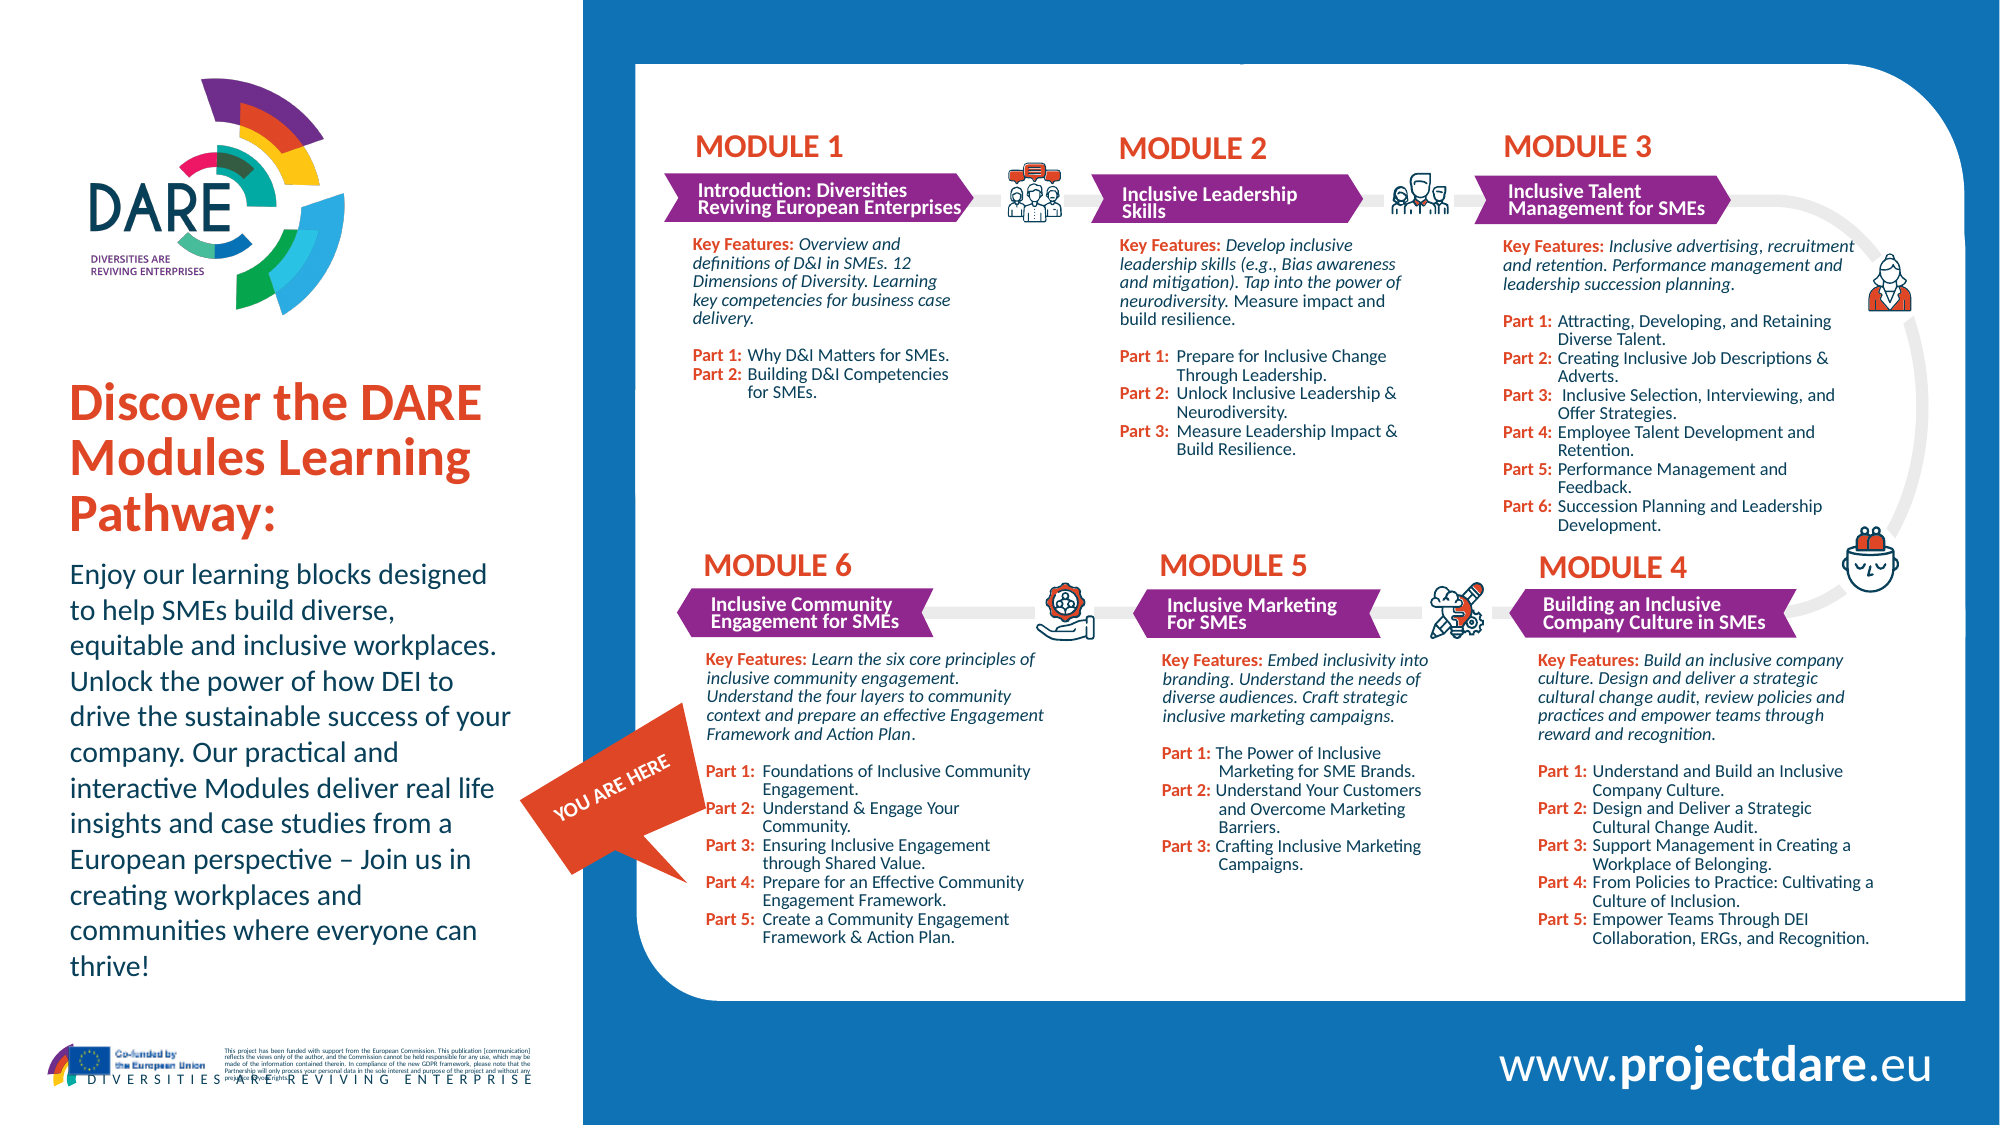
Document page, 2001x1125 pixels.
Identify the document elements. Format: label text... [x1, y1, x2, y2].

text_box Discover the DARE Modules Learning Pathway: Enjoy our learning blocks designed to help SMEs build diverse, equitable and inclusive workplaces. Unlock the power of how DEI to drive the sustainable success of your company. Our practical and interactive Modules deliver real life insights and case studies from a European perspective – Join us in creating workplaces and communities where everyone can thrive! [55, 368, 528, 1055]
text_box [1007, 162, 1062, 223]
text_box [1391, 172, 1449, 215]
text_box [1036, 582, 1095, 642]
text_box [1091, 118, 1422, 491]
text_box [1132, 535, 1453, 925]
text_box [1841, 526, 1900, 593]
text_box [664, 116, 979, 433]
text_box [582, 0, 2000, 1125]
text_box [1474, 117, 1879, 568]
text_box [1868, 253, 1912, 312]
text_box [676, 535, 1065, 1000]
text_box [67, 1040, 547, 1088]
text_box www.projectdare.eu [1465, 1022, 1948, 1099]
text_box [635, 64, 1966, 1001]
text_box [540, 735, 733, 899]
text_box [1430, 582, 1484, 640]
picture [0, 40, 430, 365]
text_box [1509, 568, 1890, 982]
